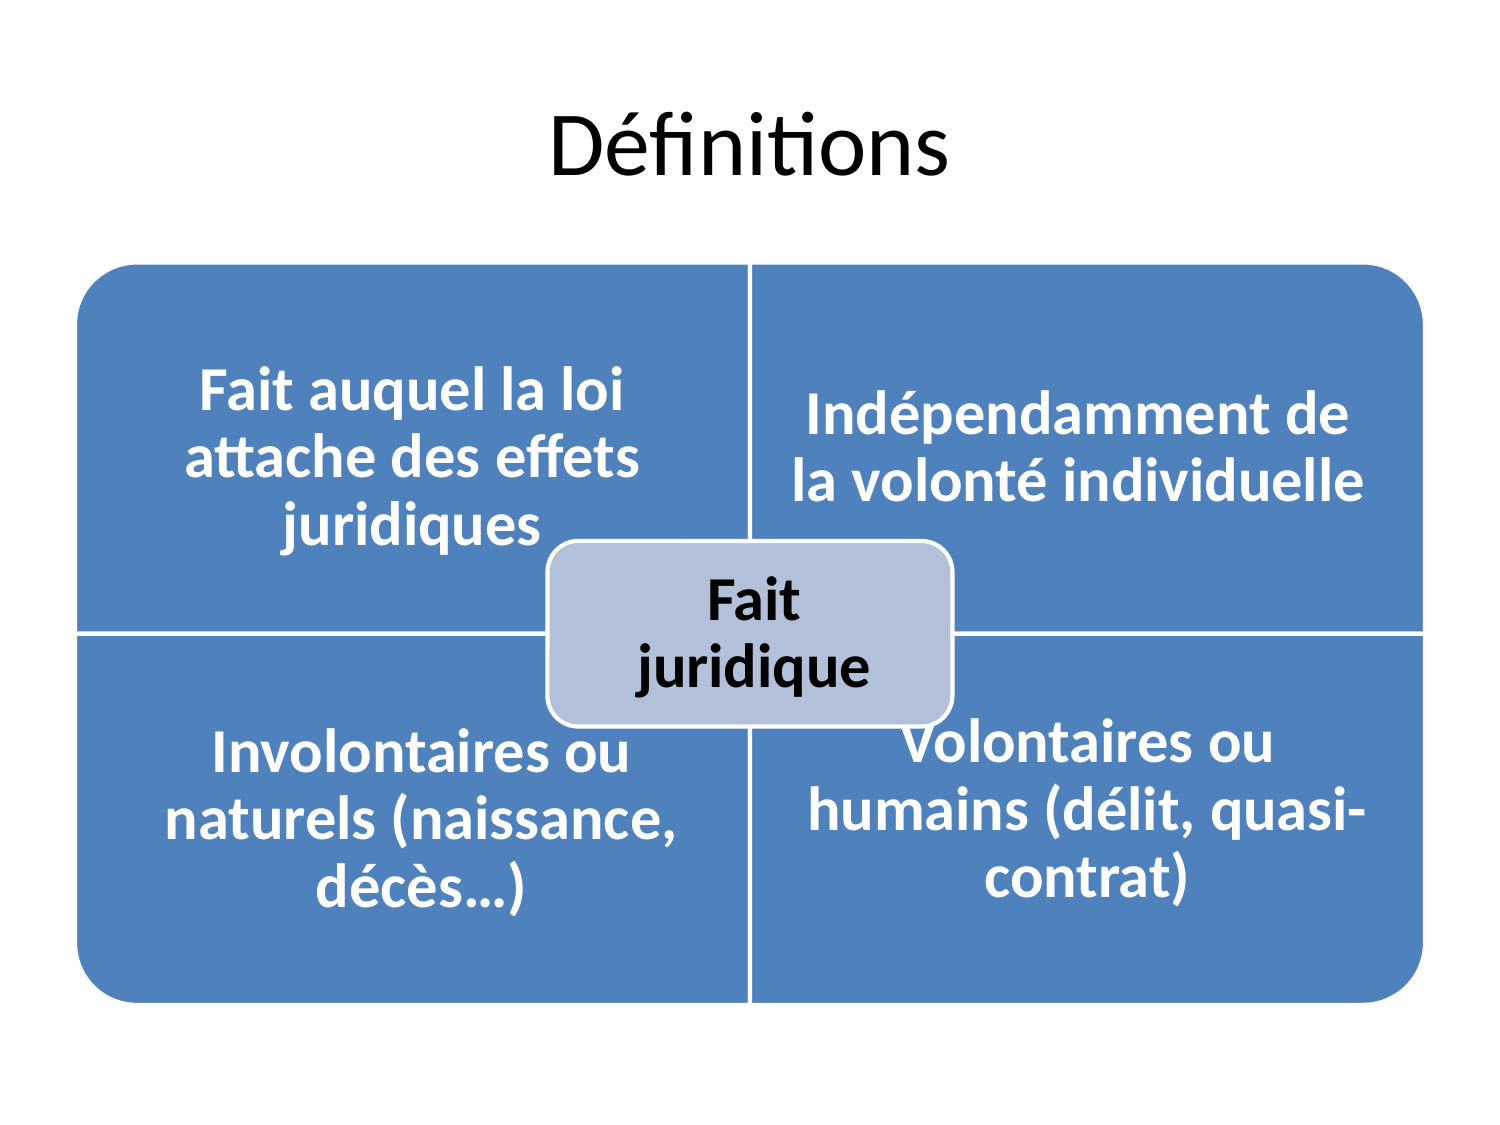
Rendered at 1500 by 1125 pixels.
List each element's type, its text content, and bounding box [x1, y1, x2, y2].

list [74, 262, 1426, 1006]
title Définitions [75, 45, 1425, 233]
